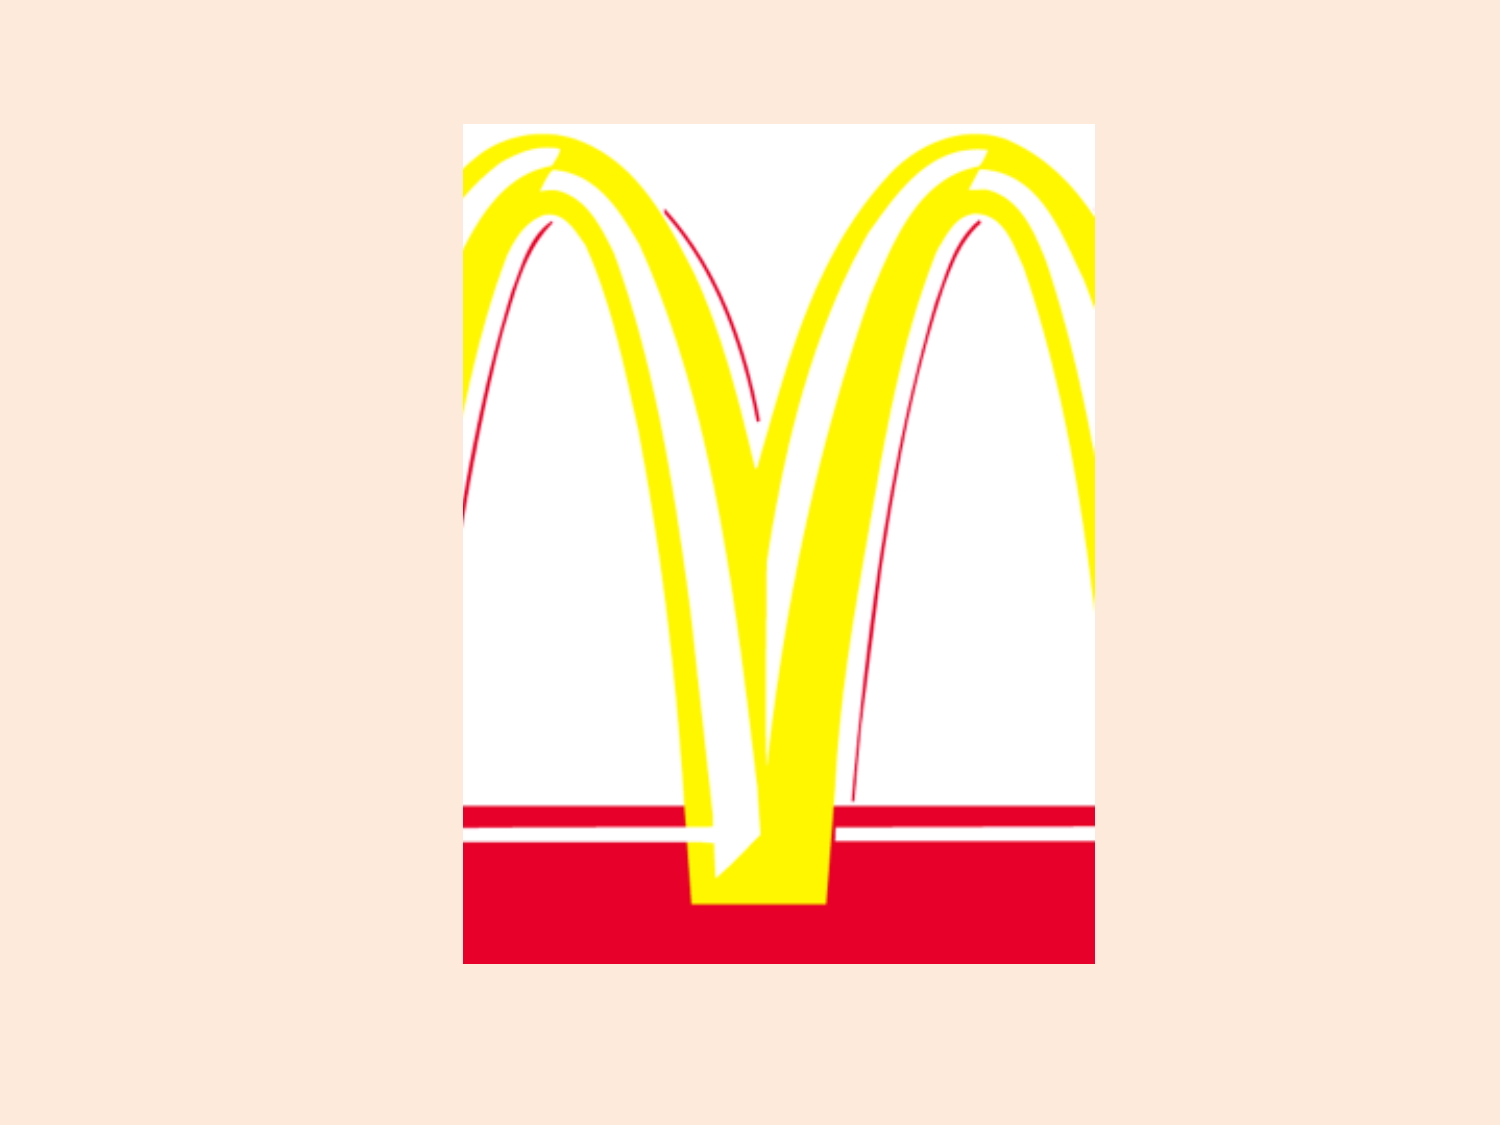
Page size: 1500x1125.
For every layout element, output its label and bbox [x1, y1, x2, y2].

picture [463, 124, 1095, 965]
